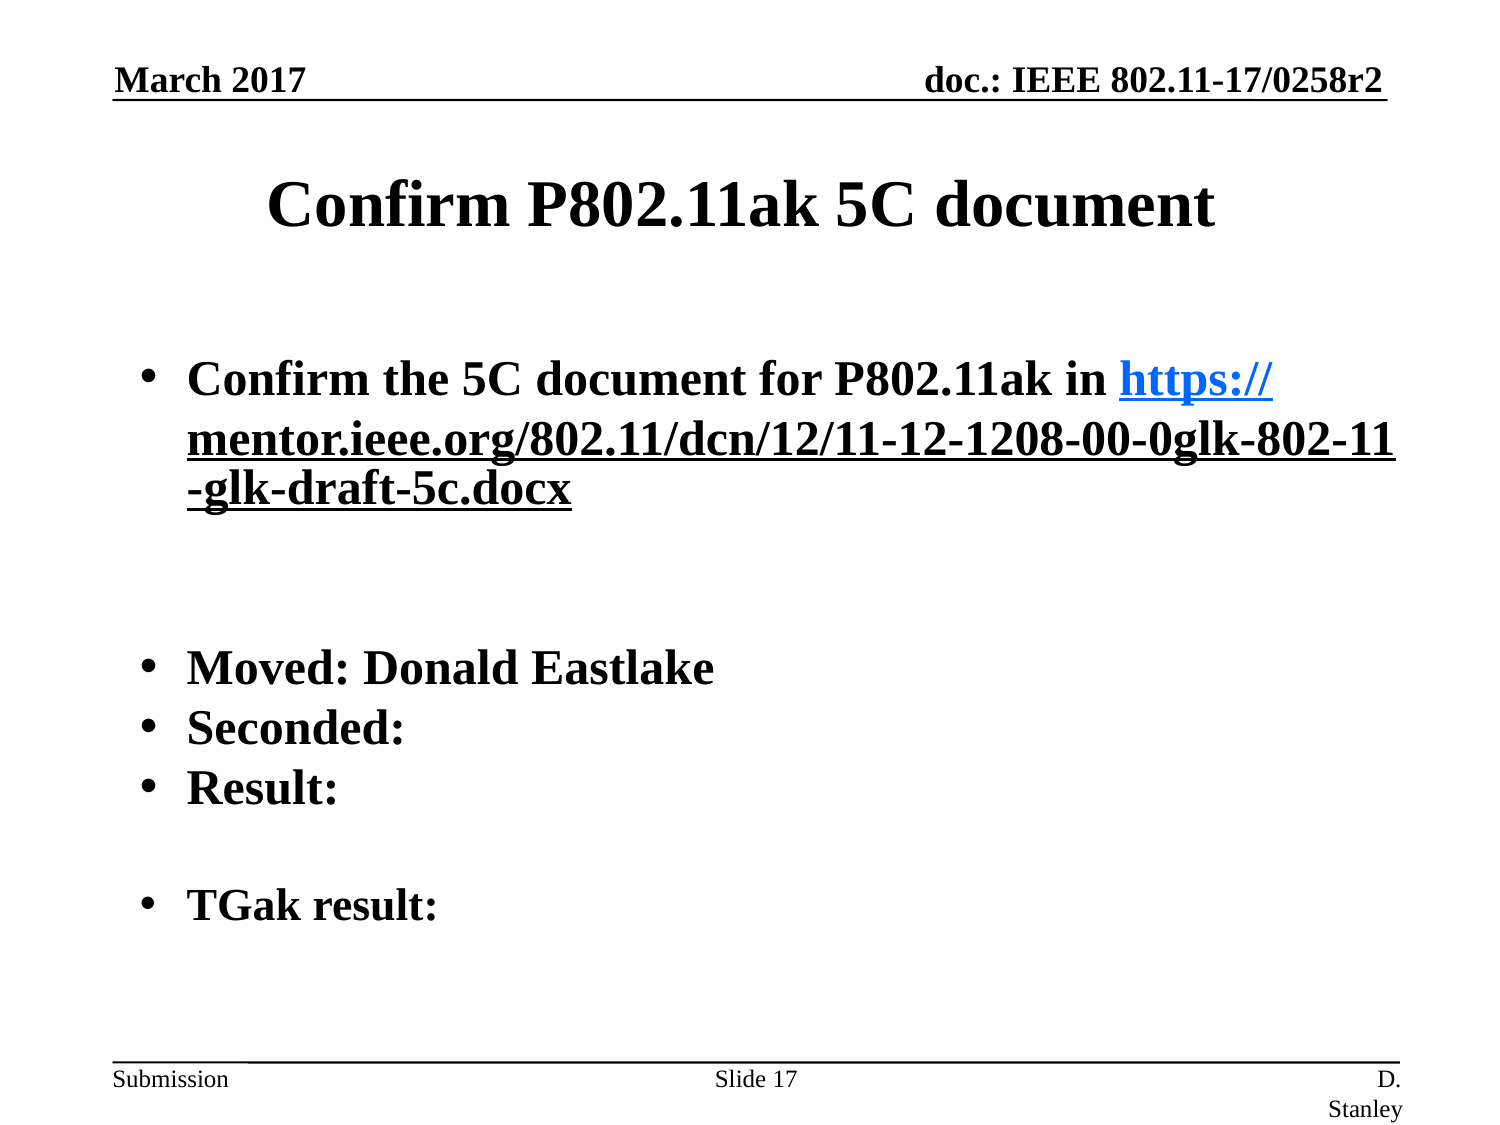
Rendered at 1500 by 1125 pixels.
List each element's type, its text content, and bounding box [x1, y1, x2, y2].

text_box Confirm the 5C document for P802.11ak in https://mentor.ieee.org/802.11/dcn/12/11-12-1208-00-0glk-802-11-glk-draft-5c.docx Moved: Donald Eastlake Seconded: Result: TGak result: [124, 337, 1413, 888]
footer D. Stanley, HP Enterprise [1324, 1061, 1402, 1093]
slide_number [114, 54, 374, 101]
slide_number Slide 17 [712, 1061, 800, 1093]
title Confirm P802.11ak 5C document [112, 112, 1388, 288]
